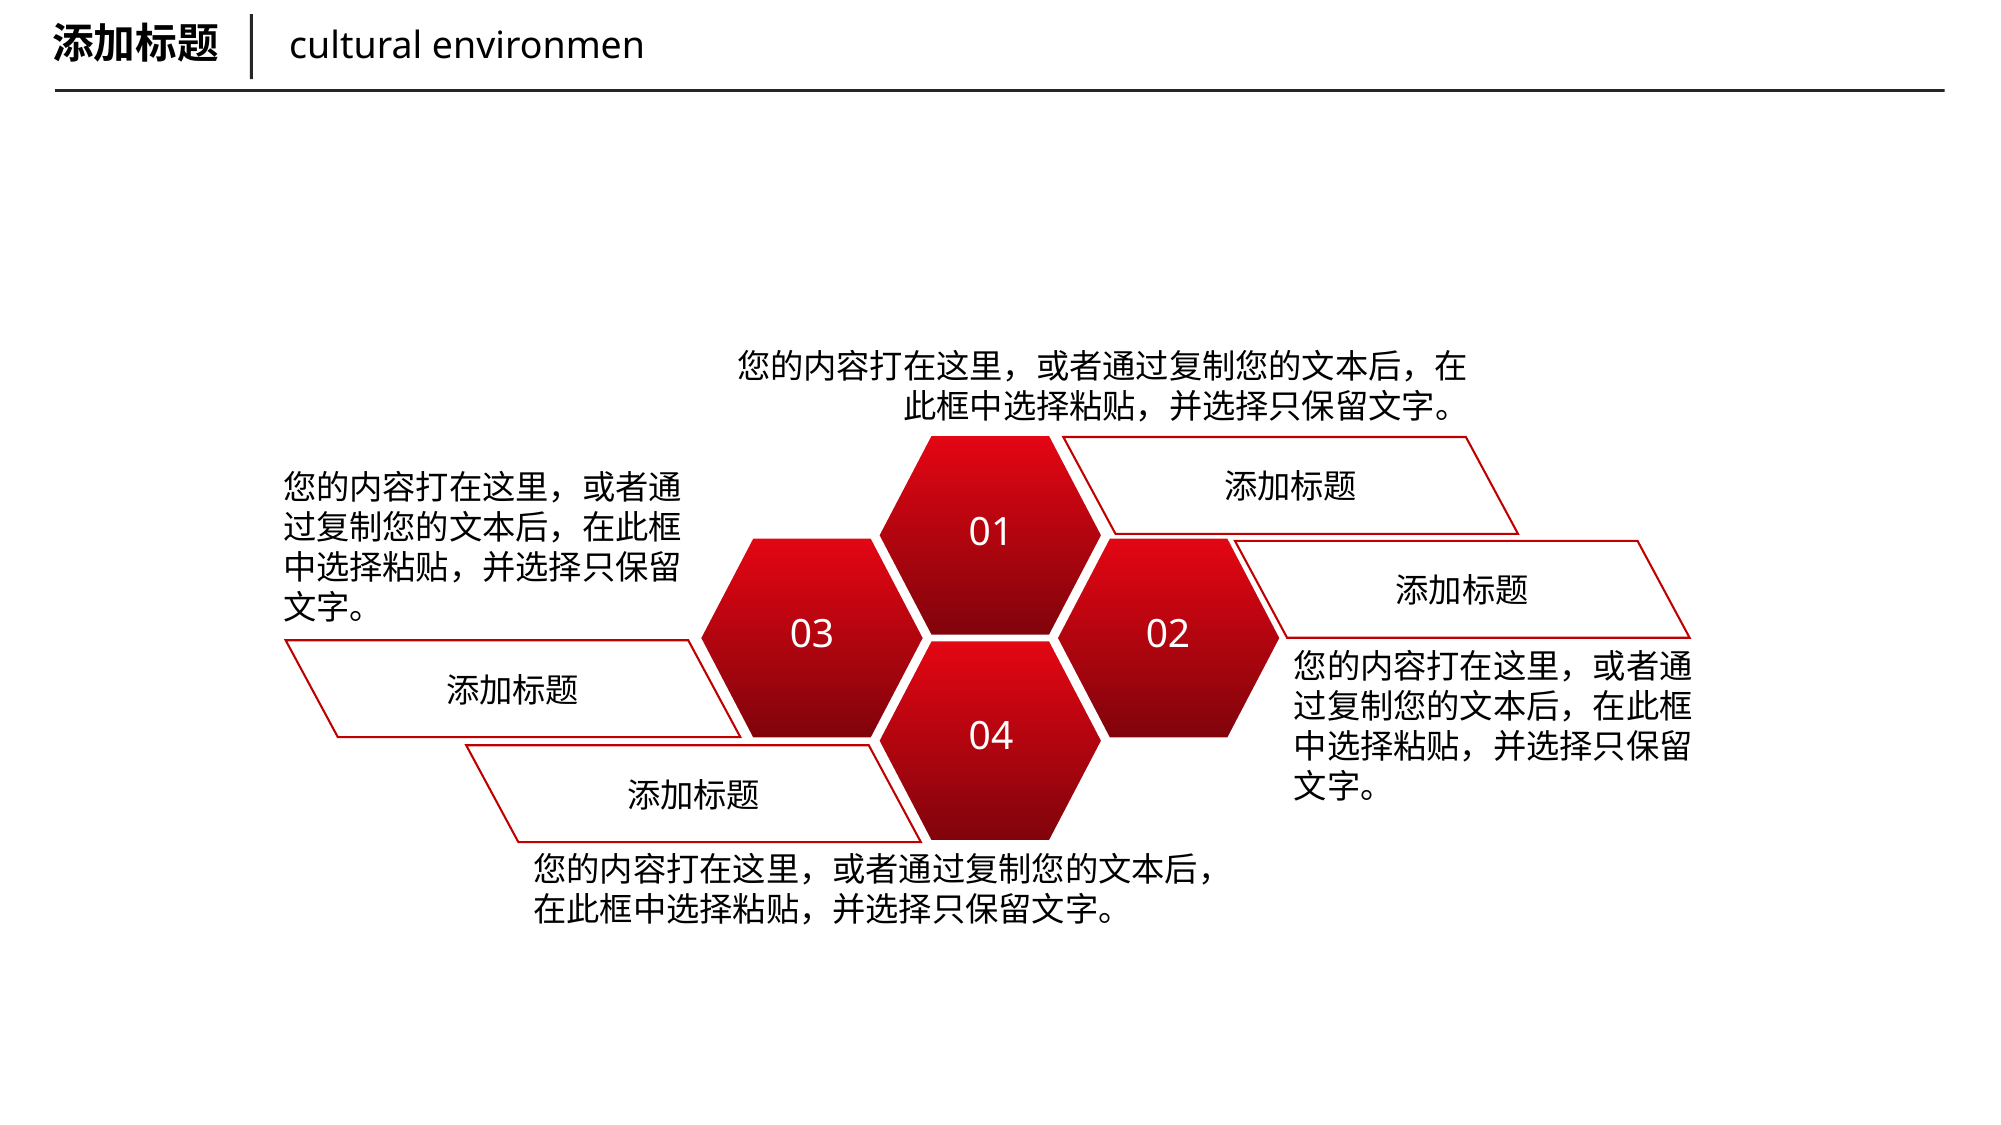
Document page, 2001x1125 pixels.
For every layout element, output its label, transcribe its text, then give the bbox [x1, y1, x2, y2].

text_box [877, 639, 1104, 841]
text_box 04 [943, 702, 1039, 765]
text_box 您的内容打在这里，或者通过复制您的文本后，在此框中选择粘贴，并选择只保留文字。 [268, 459, 712, 634]
text_box 您的内容打在这里，或者通过复制您的文本后，在此框中选择粘贴，并选择只保留文字。 [1279, 637, 1723, 813]
text_box [698, 536, 926, 740]
text_box 您的内容打在这里，或者通过复制您的文本后，在此框中选择粘贴，并选择只保留文字。 [721, 337, 1484, 432]
text_box [877, 433, 1104, 637]
text_box cultural environmen [274, 13, 925, 73]
text_box 添加标题 [1233, 539, 1691, 637]
text_box 03 [765, 601, 860, 663]
text_box 添加标题 [1061, 435, 1520, 535]
text_box 01 [943, 499, 1039, 561]
text_box 02 [1120, 601, 1216, 663]
text_box 添加标题 [283, 639, 743, 739]
text_box [54, 88, 1946, 93]
text_box 您的内容打在这里，或者通过复制您的文本后，在此框中选择粘贴，并选择只保留文字。 [518, 841, 1280, 936]
text_box [249, 13, 254, 80]
text_box [1055, 536, 1282, 740]
text_box 添加标题 [37, 9, 286, 74]
text_box 添加标题 [464, 744, 922, 844]
